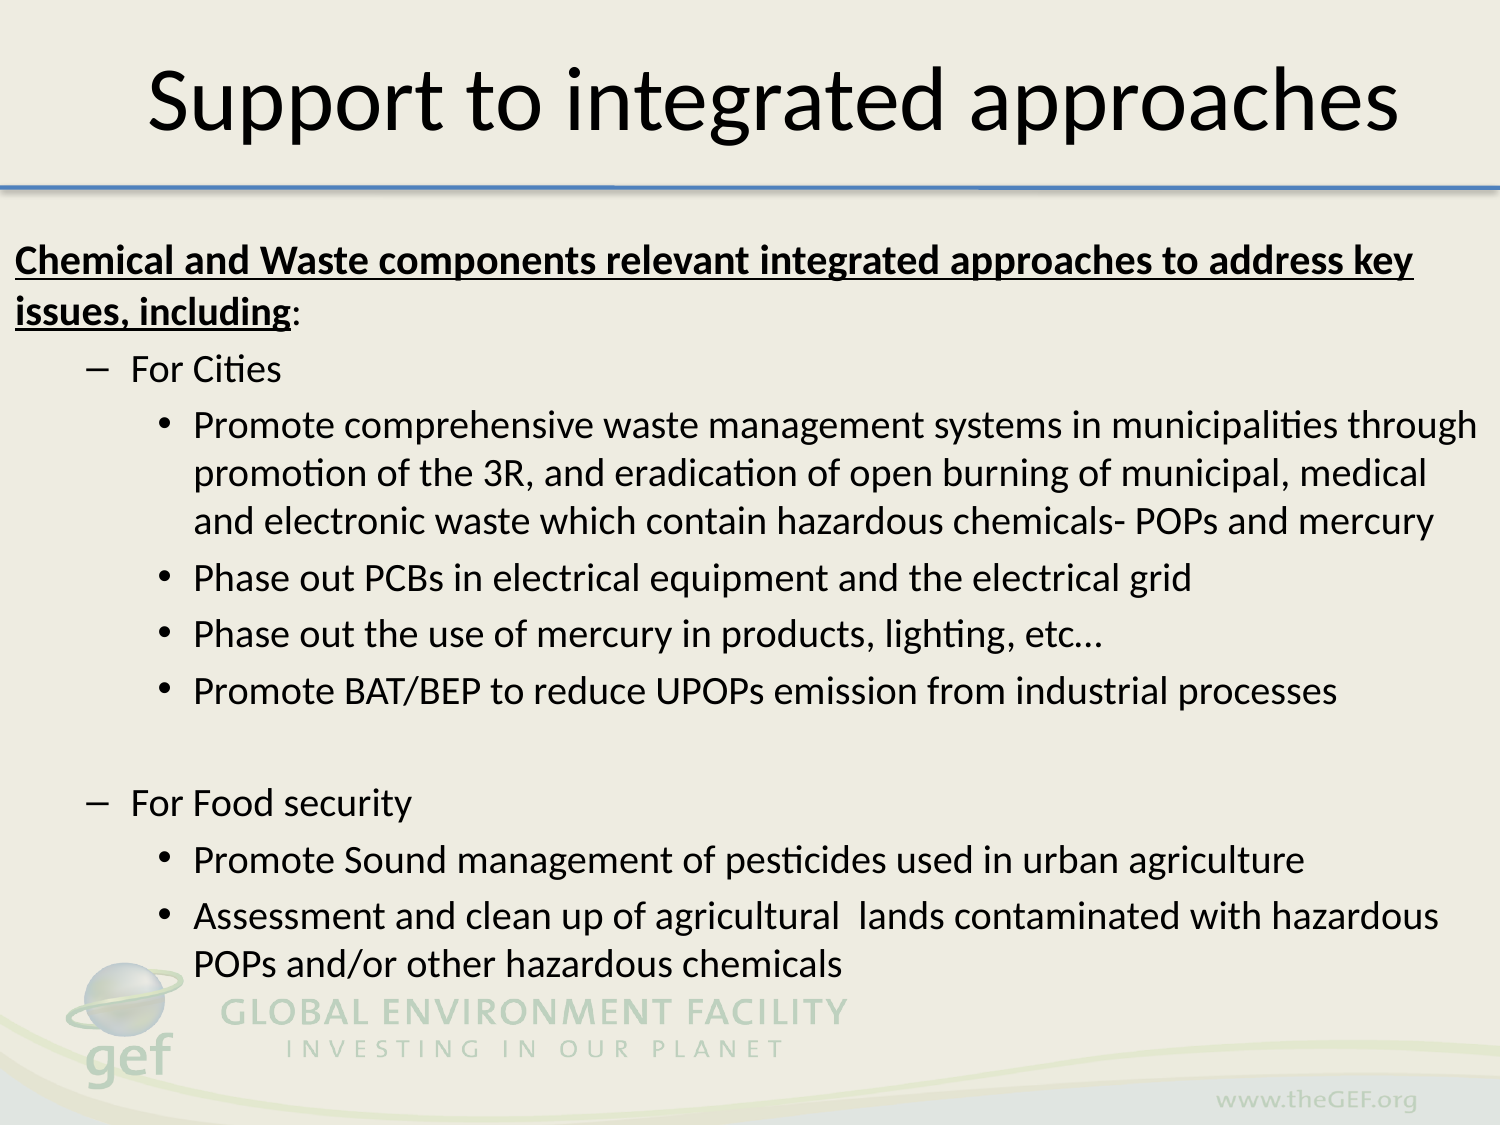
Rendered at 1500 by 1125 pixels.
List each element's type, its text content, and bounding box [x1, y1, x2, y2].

list Chemical and Waste components relevant integrated approaches to address key issues, including: For Cities Promote comprehensive waste management systems in municipalities through promotion of the 3R, and eradication of open burning of municipal, medical and electronic waste which contain hazardous chemicals- POPs and mercury Phase out PCBs in electrical equipment and the electrical grid Phase out the use of mercury in products, lighting, etc… Promote BAT/BEP to reduce UPOPs emission from industrial processes For Food security Promote Sound management of pesticides used in urban agriculture Assessment and clean up of agricultural lands contaminated with hazardous POPs and/or other hazardous chemicals [0, 224, 1500, 936]
picture [0, 937, 1500, 1125]
title Support to integrated approaches [99, 0, 1450, 184]
